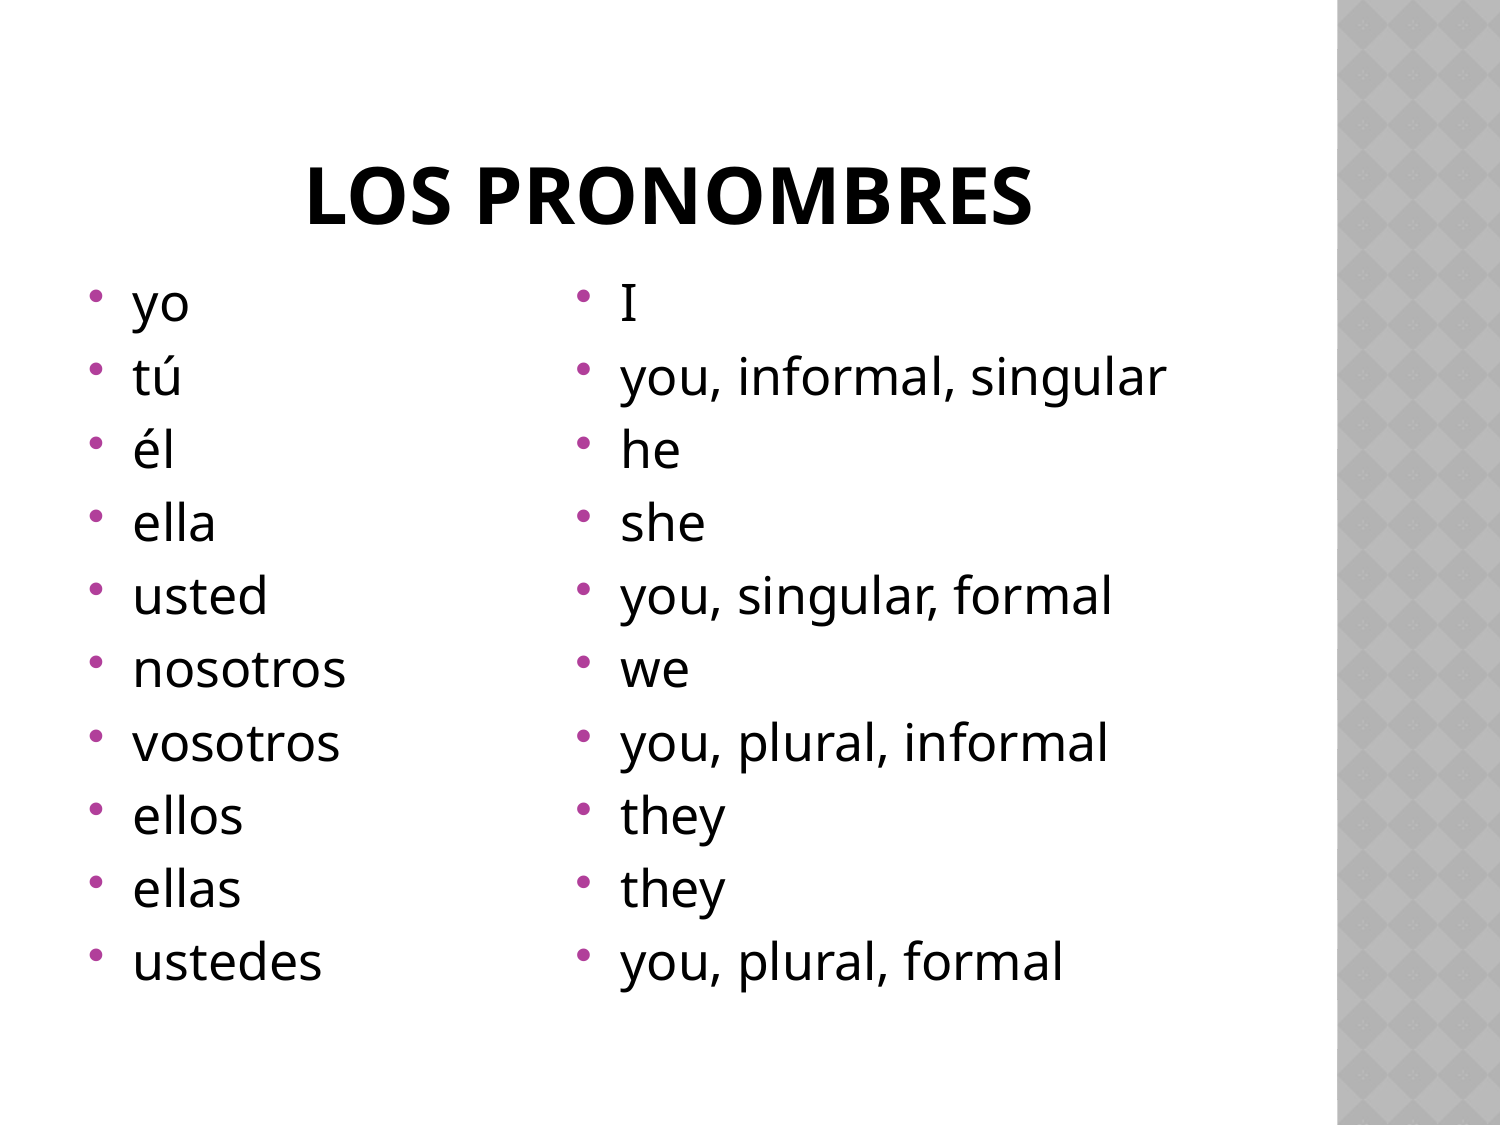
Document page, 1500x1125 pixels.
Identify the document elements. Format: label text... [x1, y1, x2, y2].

list I you, informal, singular he she you, singular, formal we you, plural, informal they they you, plural, formal [562, 262, 1263, 1005]
title Los Pronombres [75, 52, 1263, 240]
list yo tú él ella usted nosotros vosotros ellos ellas ustedes [75, 262, 562, 1005]
